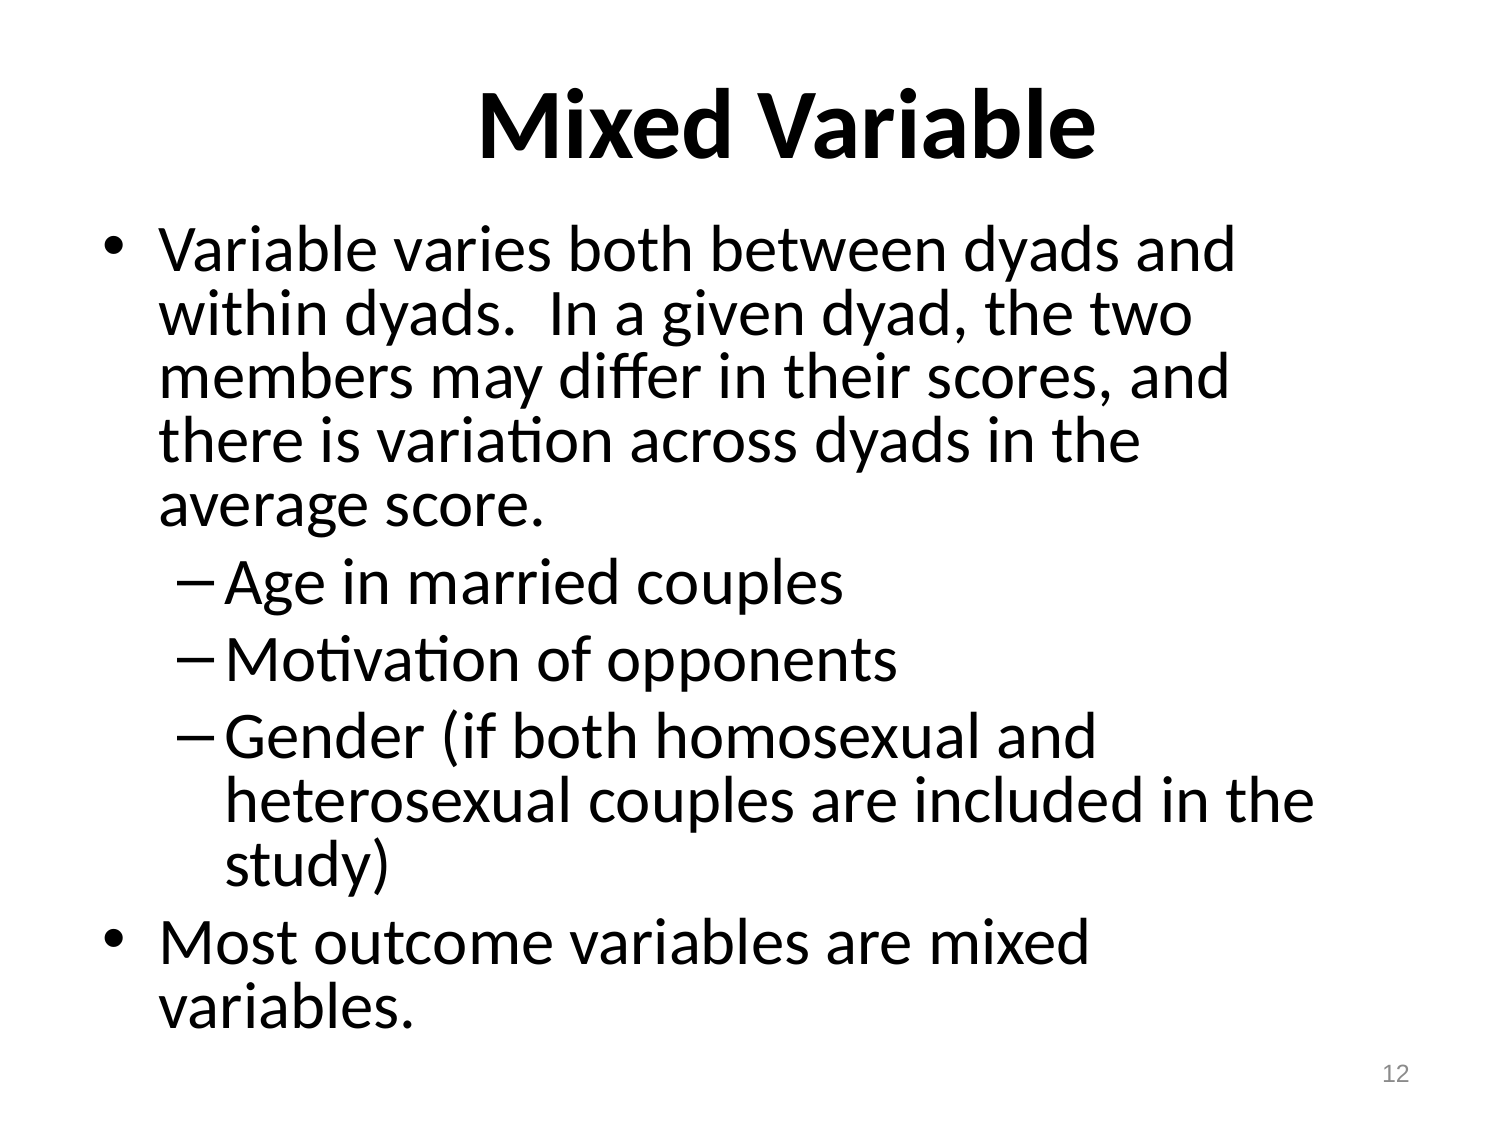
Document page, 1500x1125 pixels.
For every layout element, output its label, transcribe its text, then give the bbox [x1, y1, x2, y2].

slide_number 12 [1074, 1042, 1425, 1103]
list Variable varies both between dyads and within dyads. In a given dyad, the two members may differ in their scores, and there is variation across dyads in the average score. Age in married couples Motivation of opponents Gender (if both homosexual and heterosexual couples are included in the study) Most outcome variables are mixed variables. [87, 212, 1363, 1063]
title Mixed Variable [75, 24, 1500, 213]
